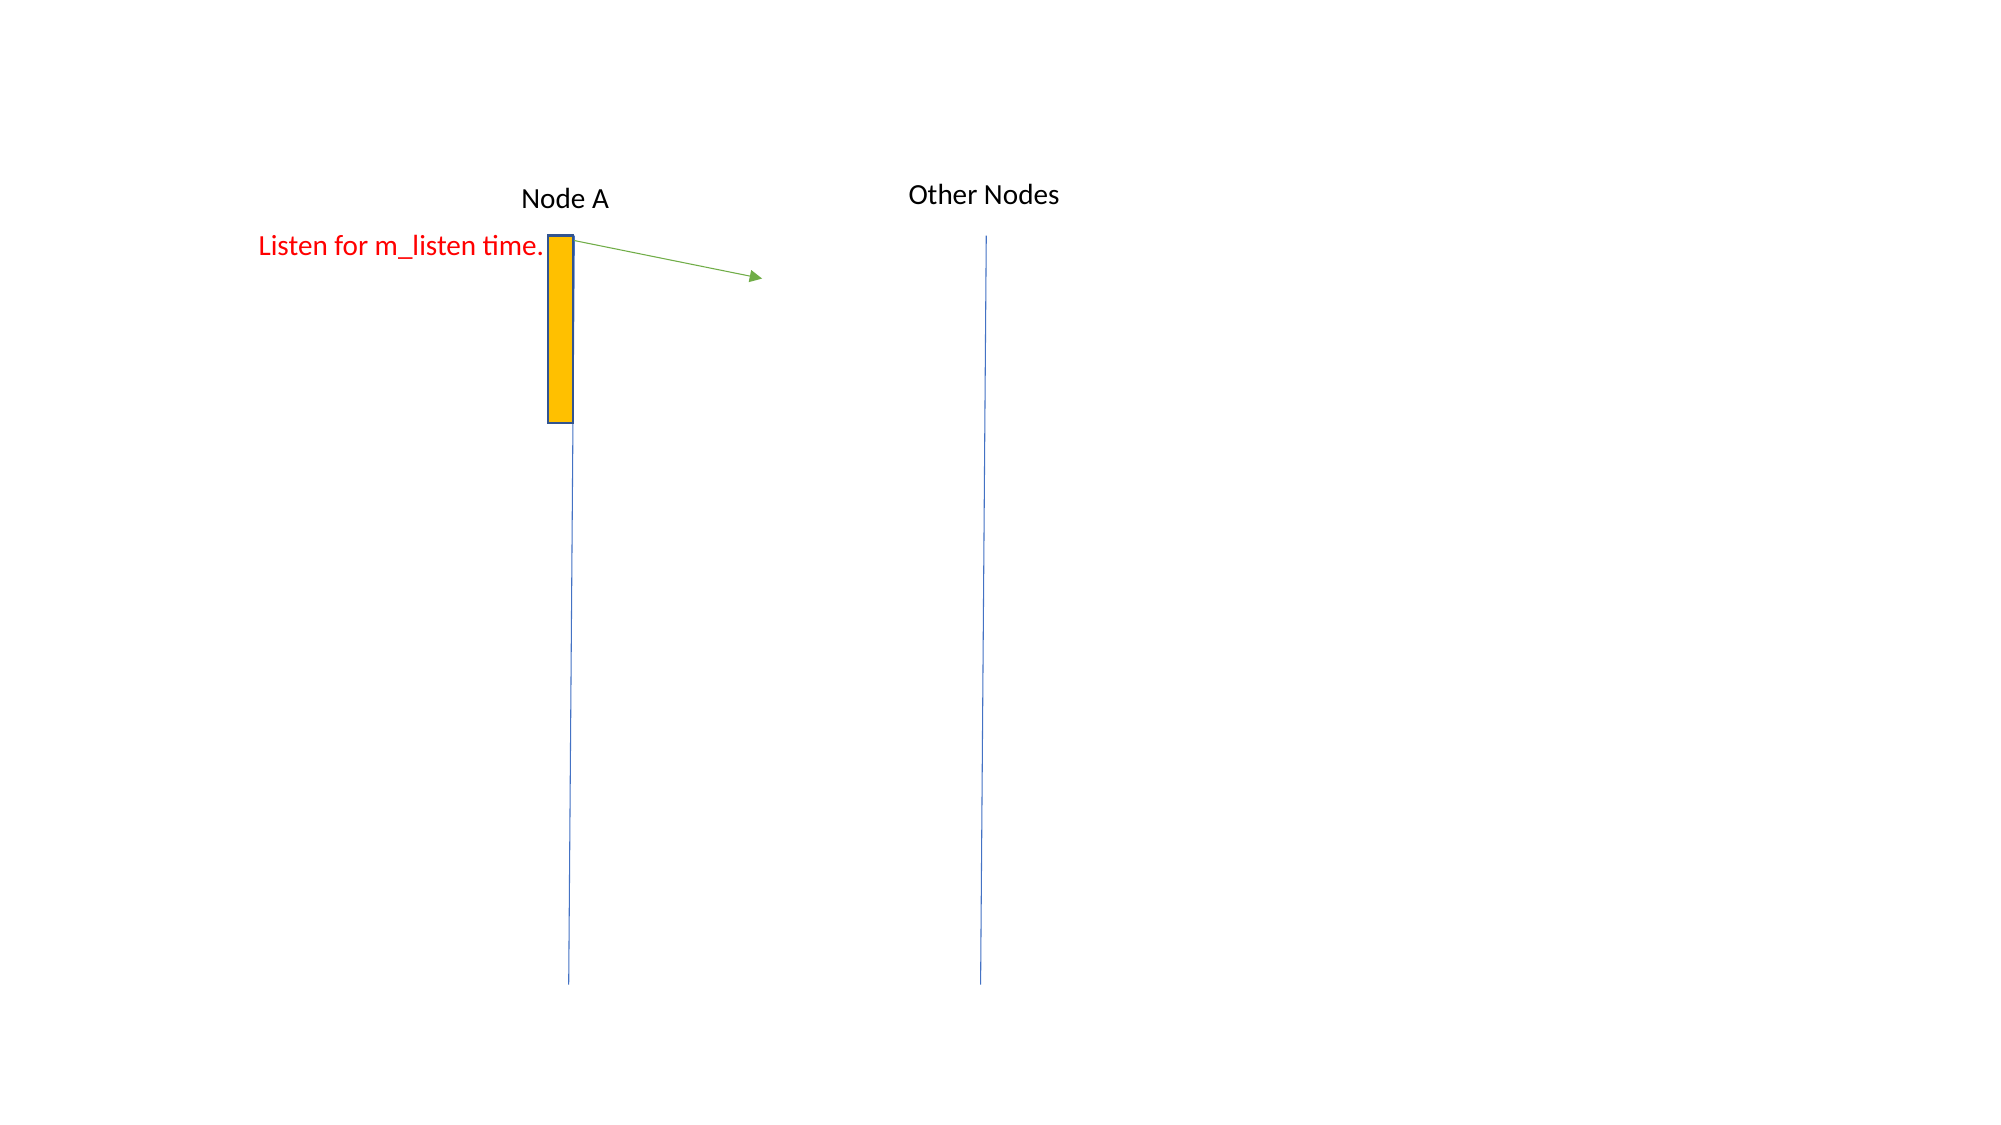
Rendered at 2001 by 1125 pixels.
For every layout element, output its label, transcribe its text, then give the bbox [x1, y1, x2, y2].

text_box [980, 235, 987, 985]
text_box Listen for m_listen time. [187, 218, 560, 269]
text_box Other Nodes [839, 167, 1129, 218]
text_box Node A [499, 172, 632, 223]
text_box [572, 240, 763, 279]
text_box [547, 234, 574, 424]
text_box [568, 235, 575, 985]
